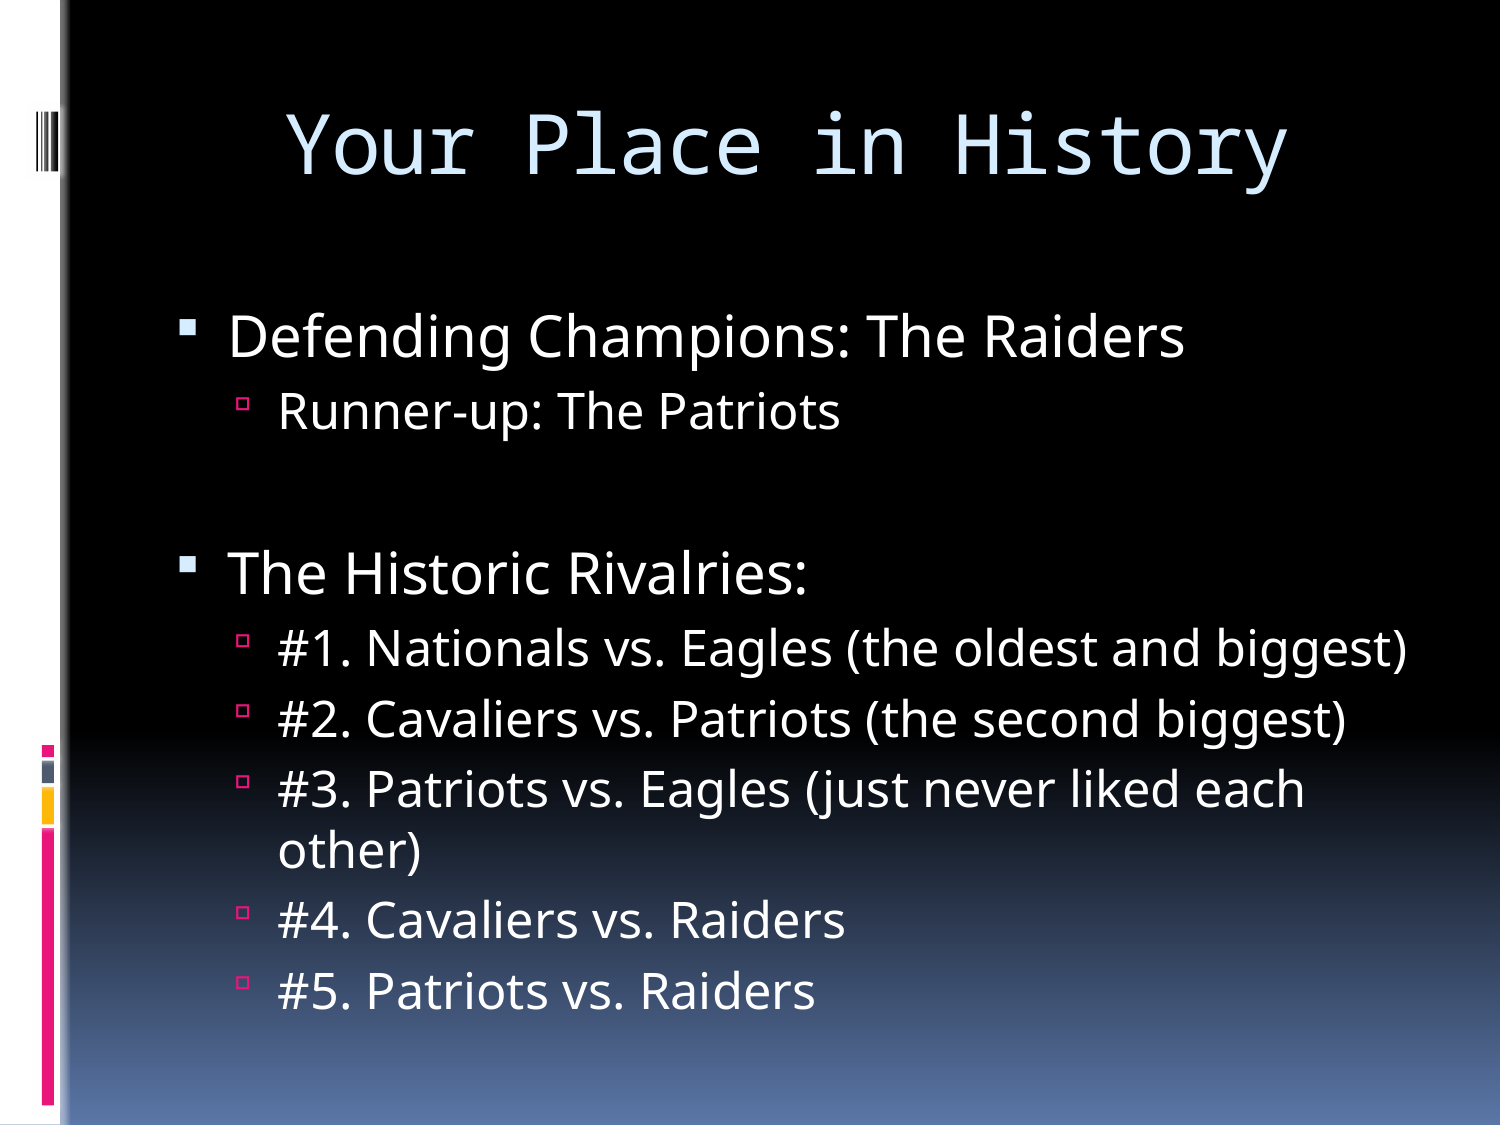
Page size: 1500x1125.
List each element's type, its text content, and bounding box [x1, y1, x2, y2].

title Your Place in History [150, 83, 1425, 234]
list Defending Champions: The Raiders Runner-up: The Patriots The Historic Rivalries: #1. Nationals vs. Eagles (the oldest and biggest) #2. Cavaliers vs. Patriots (the second biggest) #3. Patriots vs. Eagles (just never liked each other) #4. Cavaliers vs. Raiders #5. Patriots vs. Raiders [150, 292, 1425, 1043]
